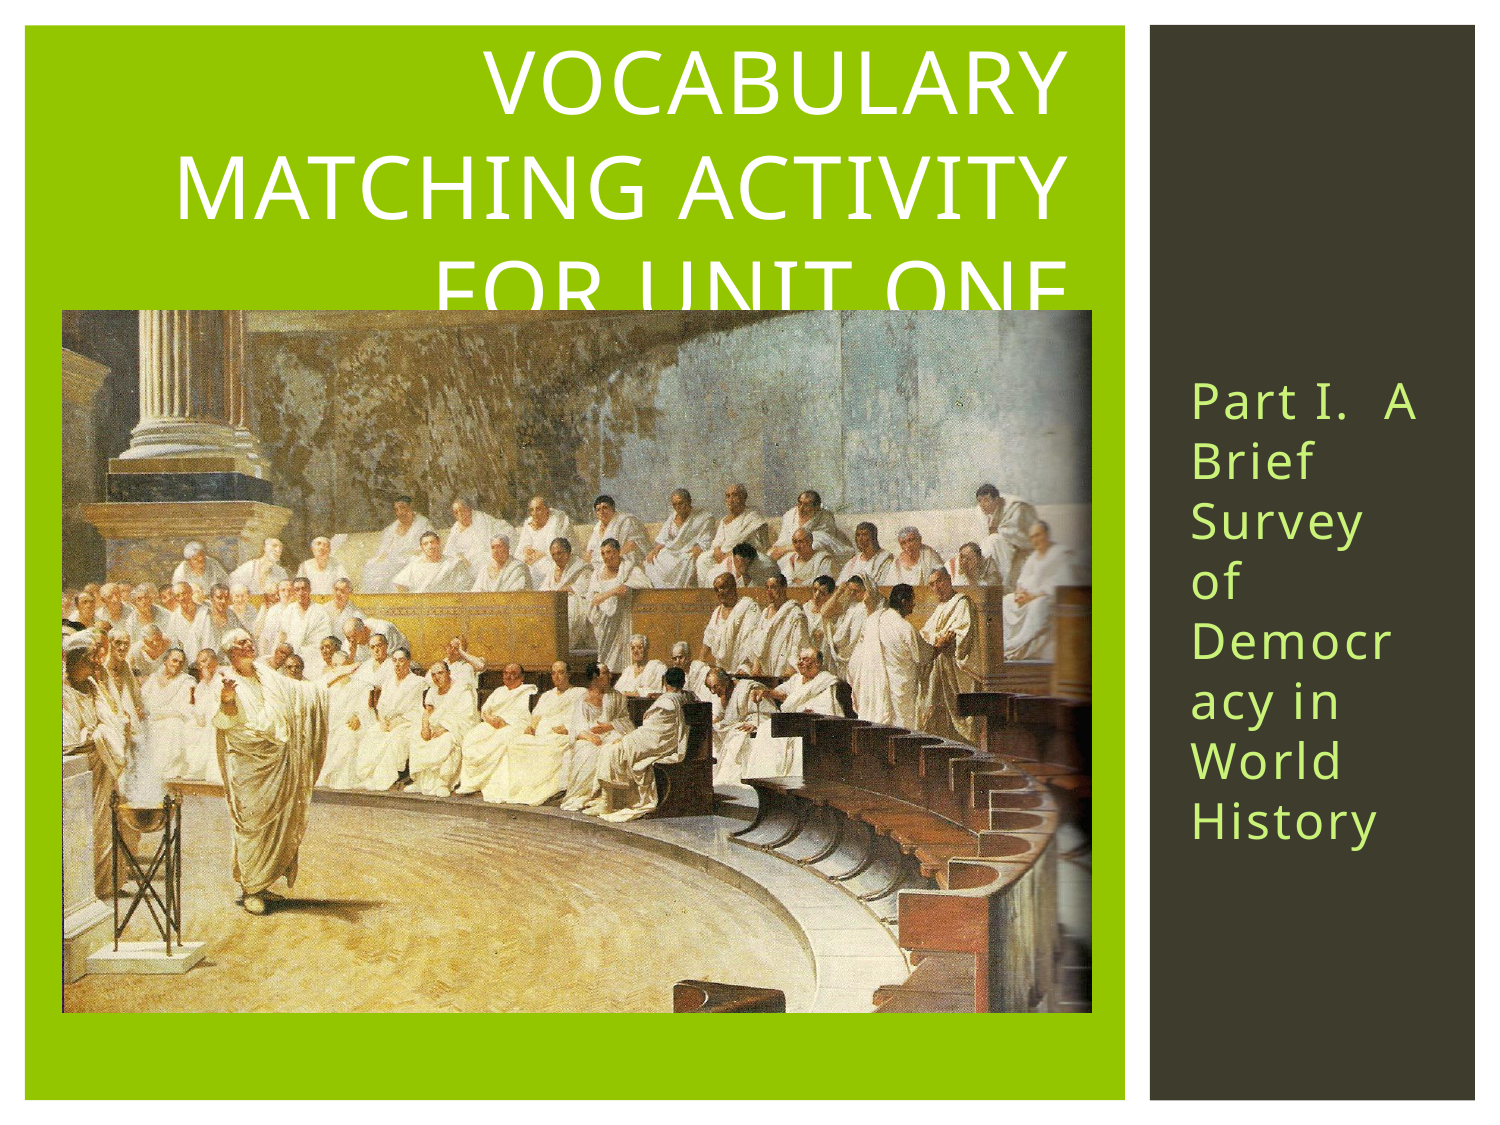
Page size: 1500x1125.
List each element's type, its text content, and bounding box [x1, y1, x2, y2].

picture [62, 310, 1092, 1013]
list Part I. A Brief Survey of Democracy in World History [1175, 474, 1438, 745]
title Vocabulary Matching Activity for Unit One [50, 50, 1088, 320]
